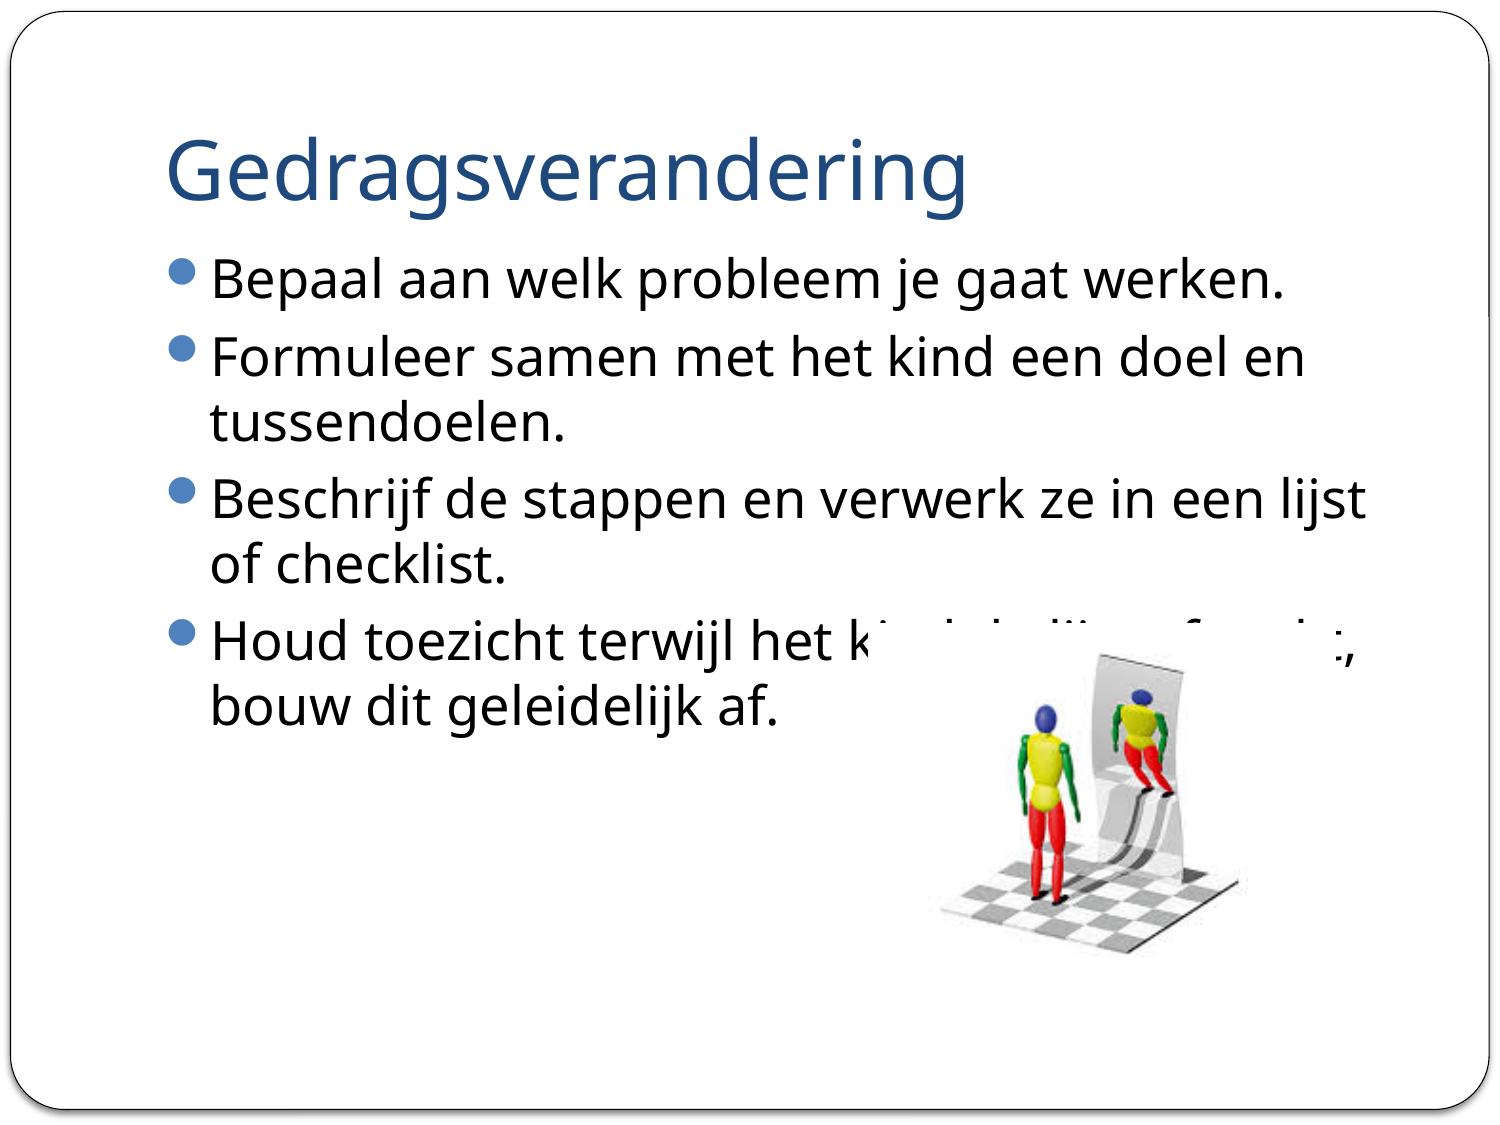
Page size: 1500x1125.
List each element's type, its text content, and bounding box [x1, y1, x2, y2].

text_box [25, 0, 76, 27]
title Gedragsverandering [150, 45, 1425, 233]
list Bepaal aan welk probleem je gaat werken. Formuleer samen met het kind een doel en tussendoelen. Beschrijf de stappen en verwerk ze in een lijst of checklist. Houd toezicht terwijl het kind de lijst afwerkt, bouw dit geleidelijk af. [150, 237, 1425, 988]
picture [867, 623, 1336, 1013]
